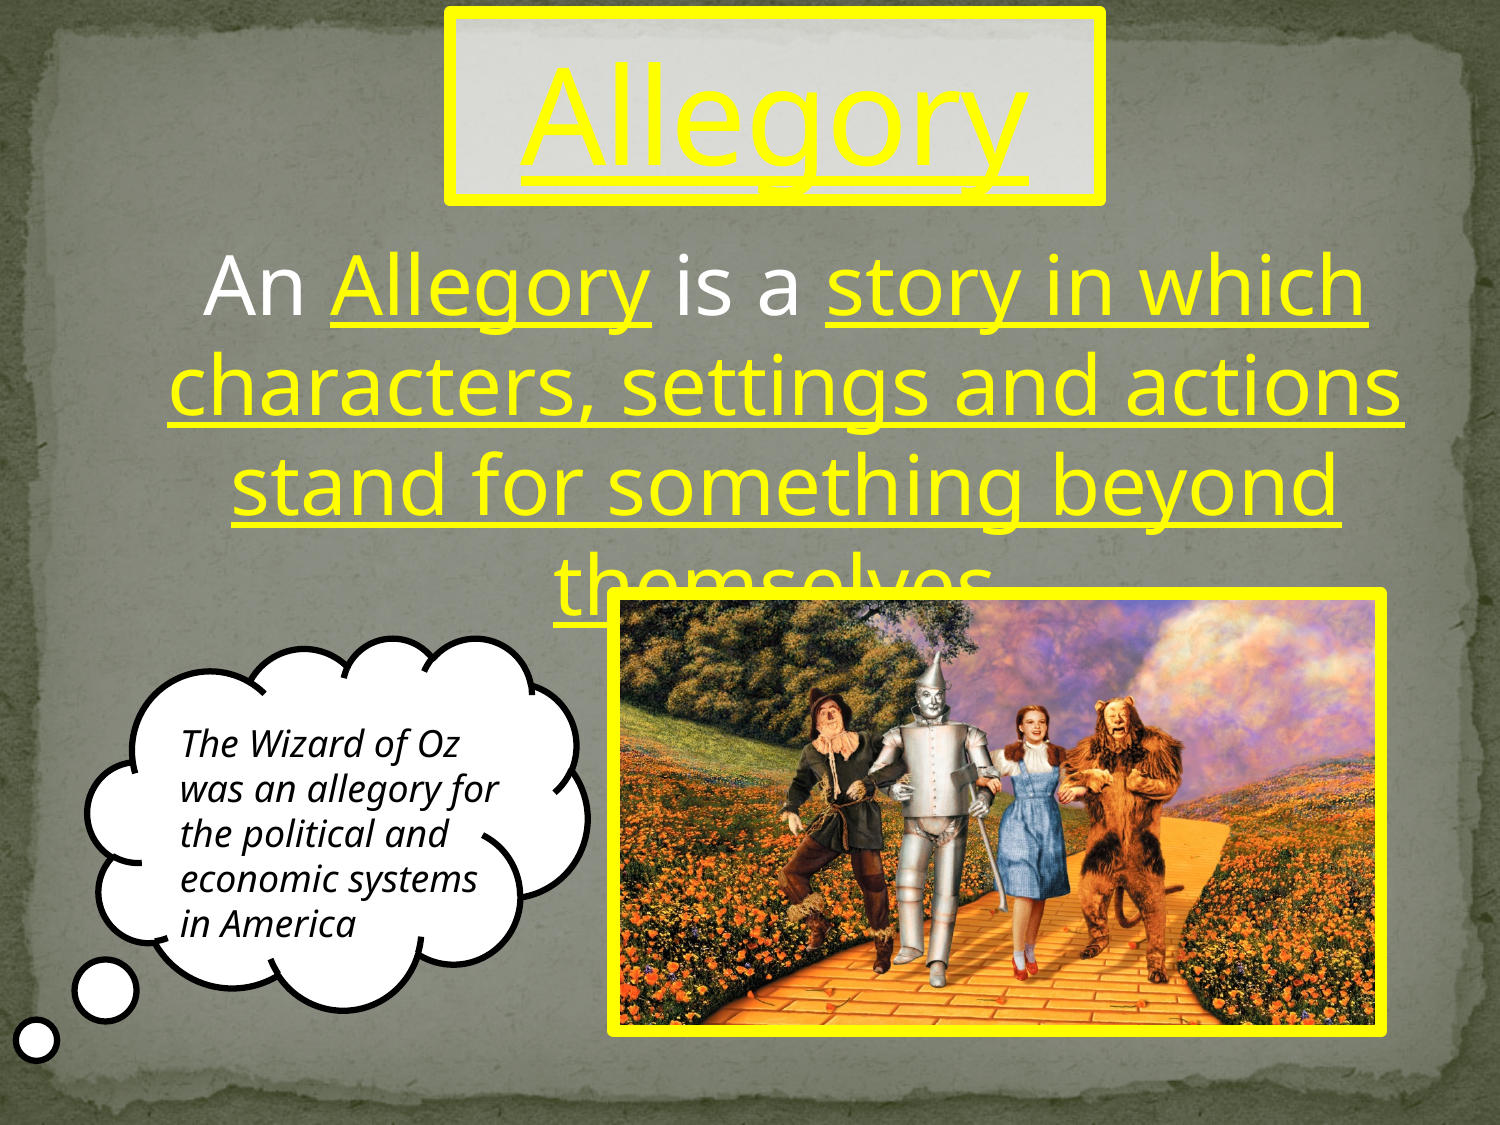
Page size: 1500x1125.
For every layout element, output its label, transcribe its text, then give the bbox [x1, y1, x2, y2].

text_box [71, 956, 140, 1025]
title Allegory [449, 12, 1100, 200]
text_box [83, 635, 591, 1014]
text_box The Wizard of Oz was an allegory for the political and economic systems in America [165, 712, 528, 953]
text_box [12, 1016, 61, 1065]
picture [620, 600, 1375, 1025]
list An Allegory is a story in which characters, settings and actions stand for something beyond themselves. [24, 224, 1488, 654]
